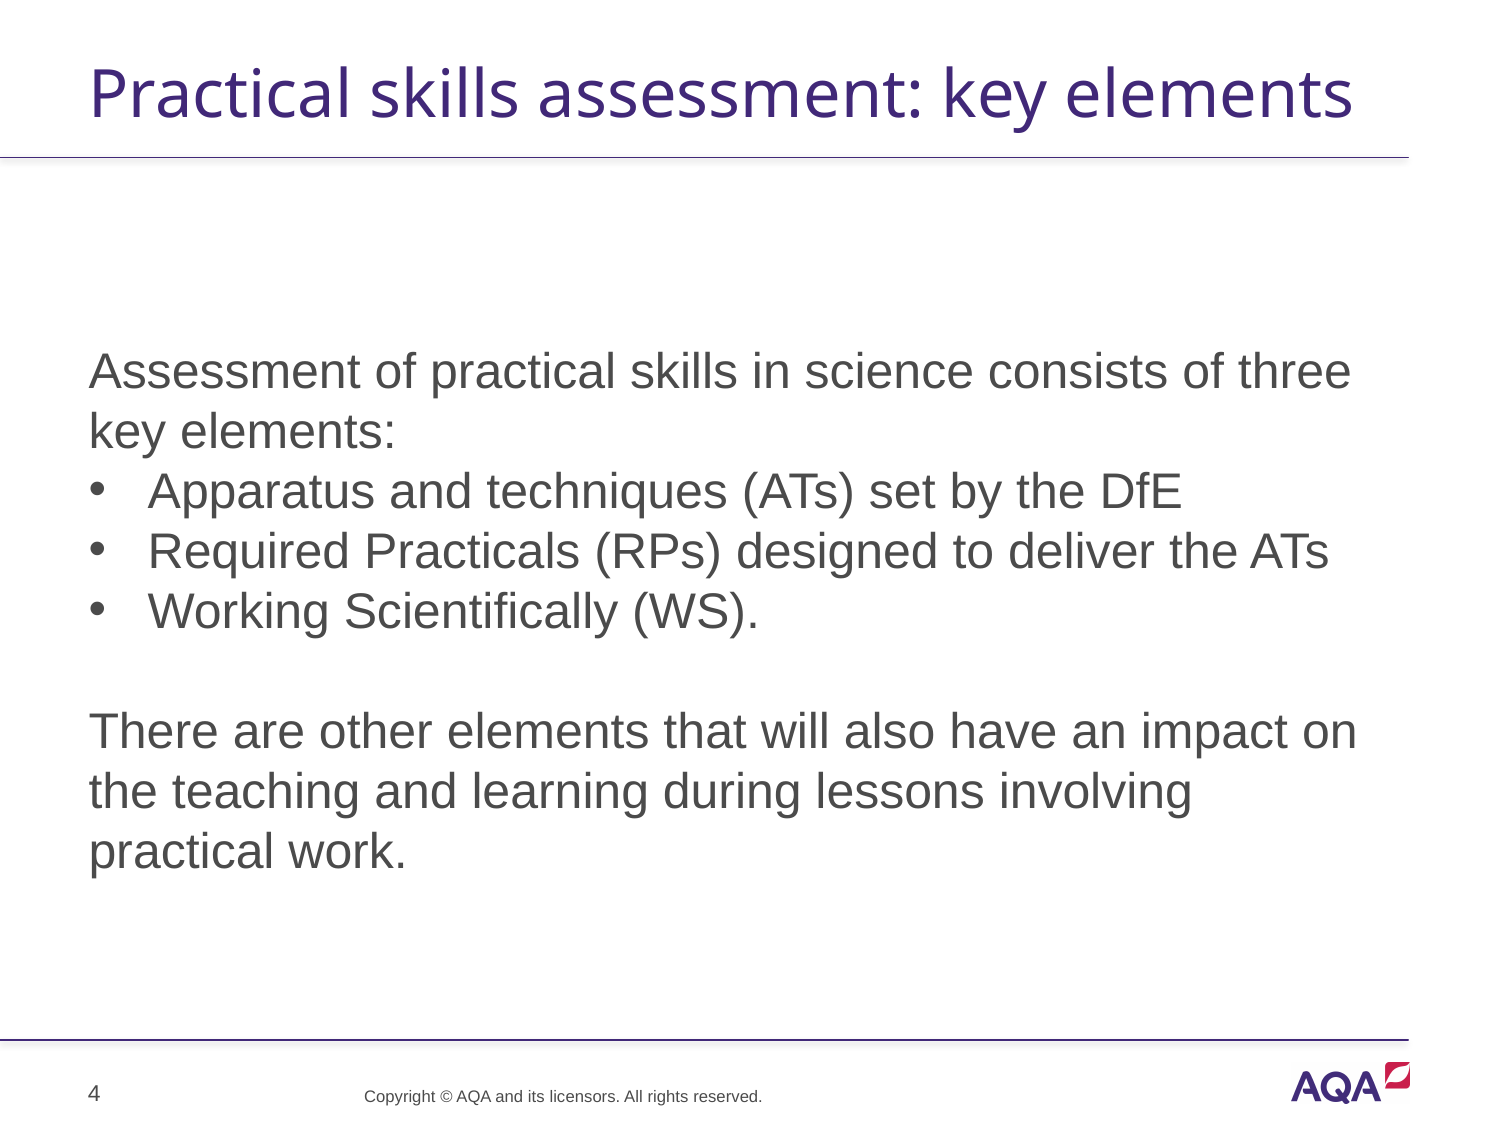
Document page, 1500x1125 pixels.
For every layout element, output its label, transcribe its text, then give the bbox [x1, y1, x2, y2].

picture [1291, 1062, 1410, 1104]
footer Copyright © AQA and its licensors. All rights reserved. [324, 1084, 764, 1124]
slide_number 4 [72, 1062, 188, 1123]
title Practical skills assessment: key elements [88, 72, 1409, 144]
list Assessment of practical skills in science consists of three key elements: Apparatus and techniques (ATs) set by the DfE Required Practicals (RPs) designed to deliver the ATs Working Scientifically (WS). There are other elements that will also have an impact on the teaching and learning during lessons involving practical work. [88, 338, 1409, 1007]
